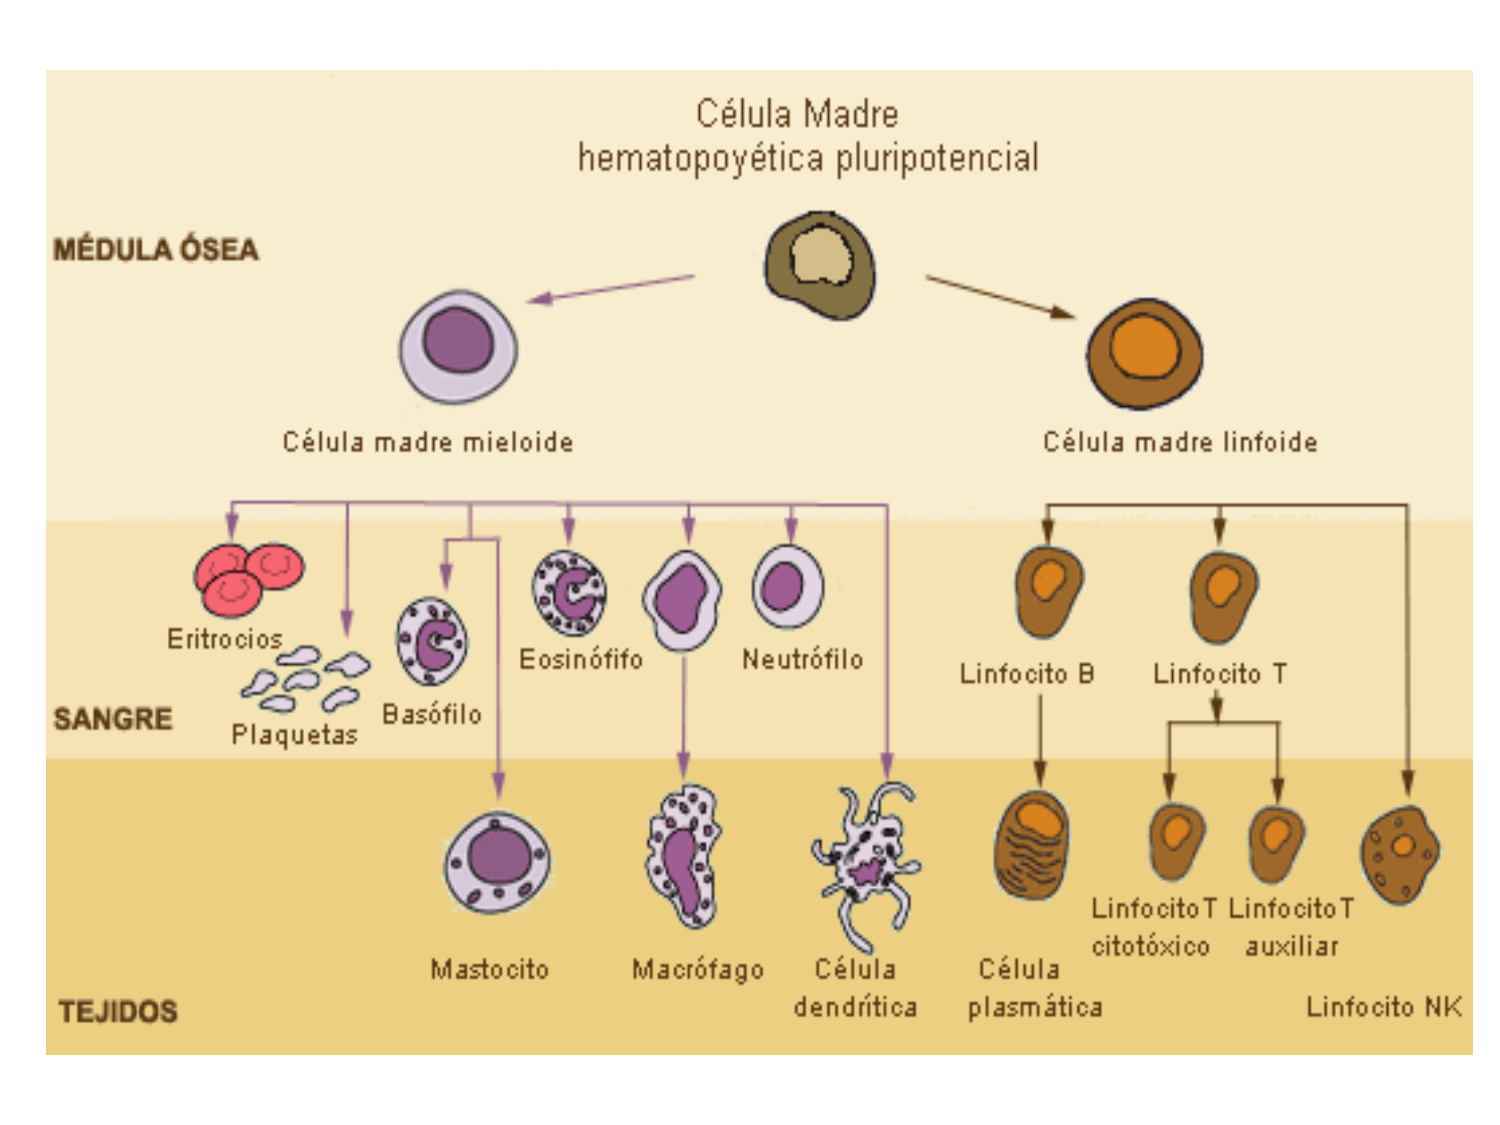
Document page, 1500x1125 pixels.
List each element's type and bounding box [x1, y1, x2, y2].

picture [46, 70, 1473, 1055]
